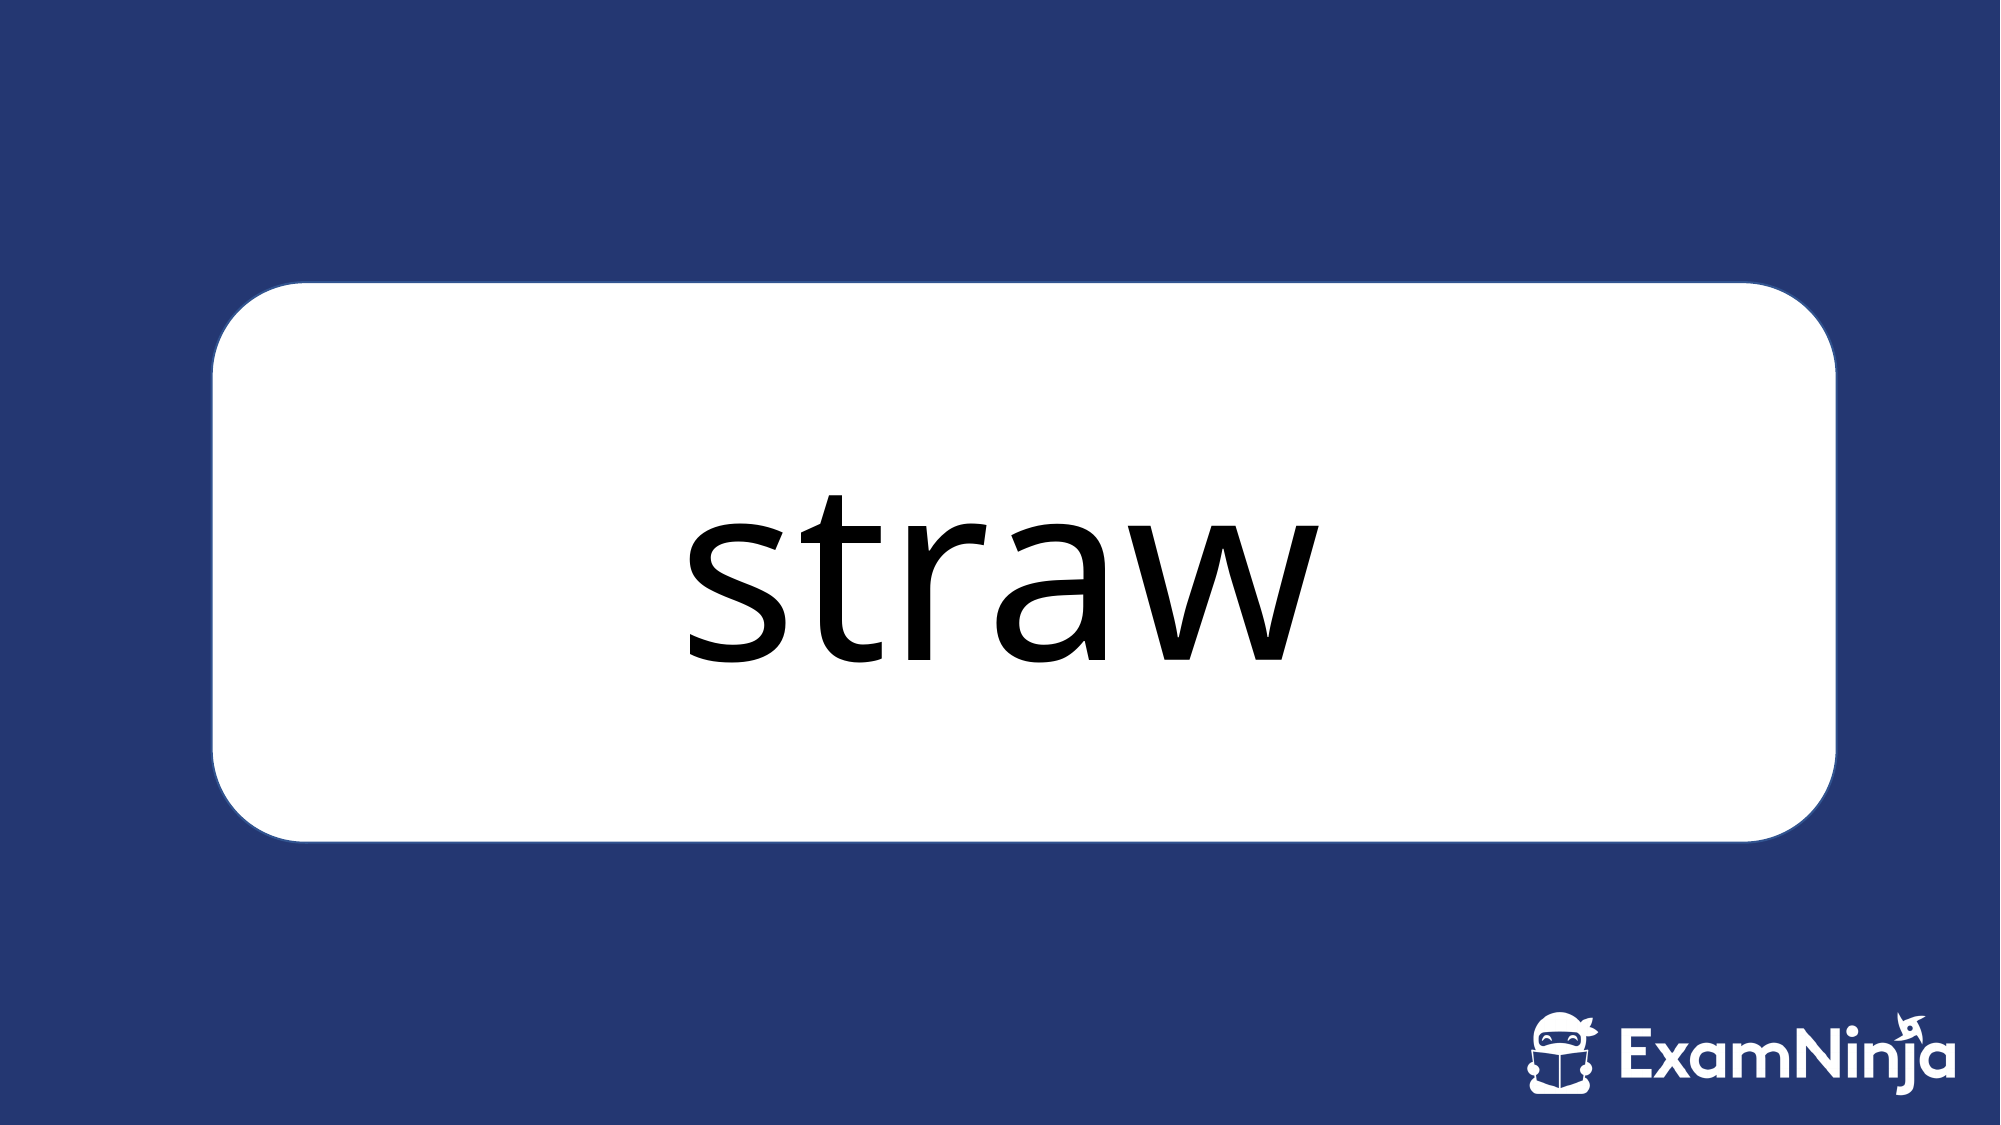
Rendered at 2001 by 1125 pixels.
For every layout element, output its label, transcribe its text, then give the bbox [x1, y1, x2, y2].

text_box [210, 281, 1838, 403]
picture [1501, 1003, 1979, 1102]
text_box [210, 719, 1838, 844]
text_box straw [143, 403, 1857, 719]
